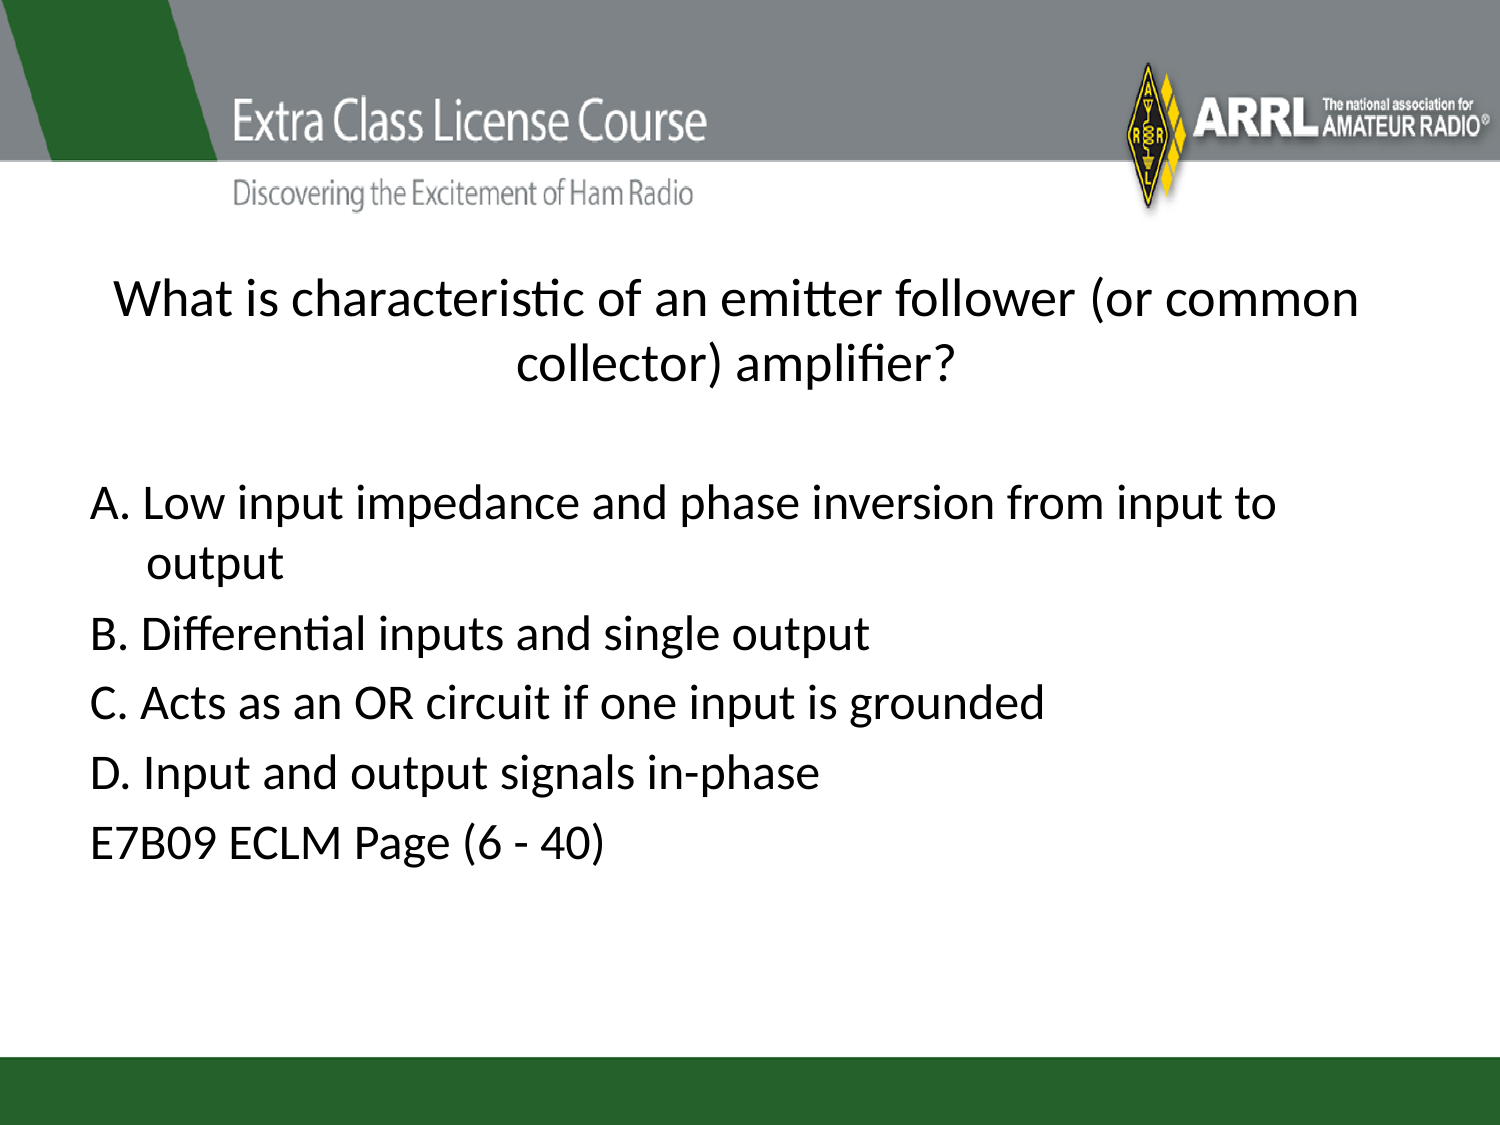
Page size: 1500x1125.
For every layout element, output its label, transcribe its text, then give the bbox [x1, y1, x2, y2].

title What is characteristic of an emitter follower (or common collector) amplifier? [24, 254, 1450, 435]
list A. Low input impedance and phase inversion from input to output B. Differential inputs and single output C. Acts as an OR circuit if one input is grounded D. Input and output signals in-phase E7B09 ECLM Page (6 - 40) [75, 462, 1425, 1038]
picture [0, 0, 1500, 1125]
